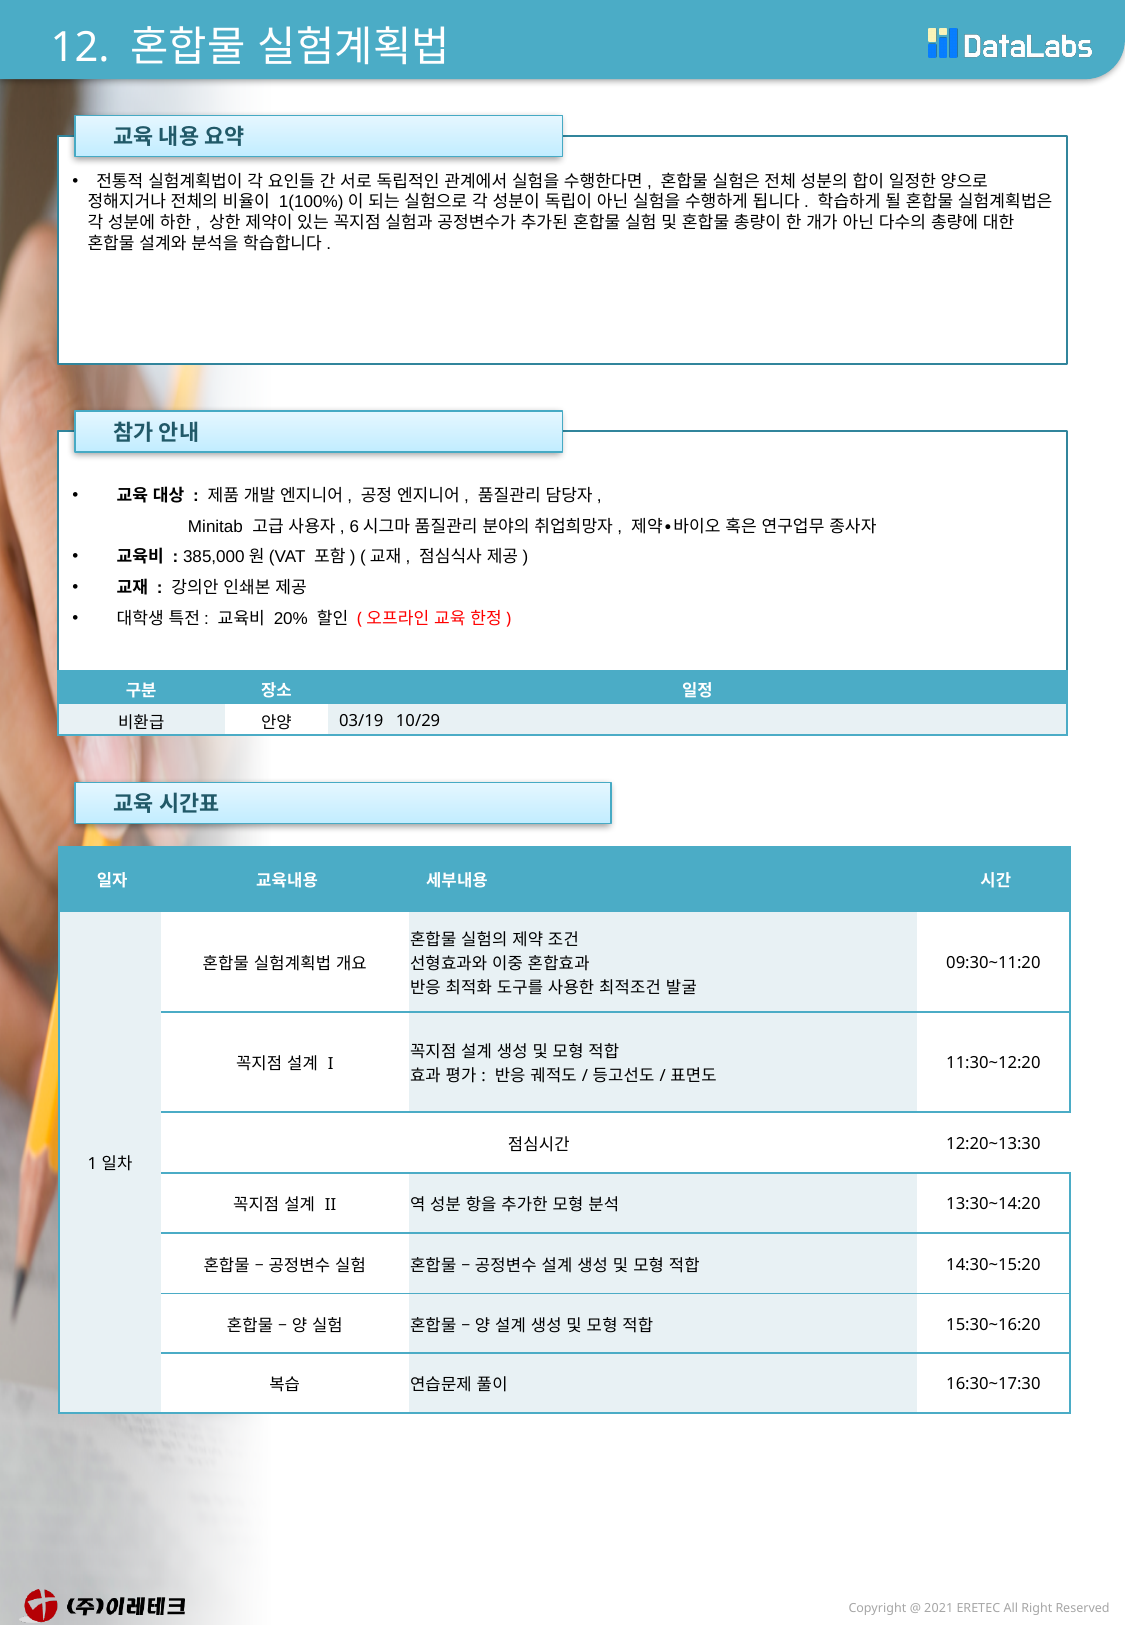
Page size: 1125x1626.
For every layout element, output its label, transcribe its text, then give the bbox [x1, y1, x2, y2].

picture [0, 23, 1125, 1625]
table_cell 11:30~12:20 [917, 1013, 1069, 1111]
text_box 교육 내용 요약 [74, 115, 563, 157]
table_header 일정 [328, 672, 1066, 702]
table_cell 꼭지점 설계 I [161, 1013, 409, 1111]
table_cell 혼합물 실험계획법 개요 [161, 912, 409, 1011]
table_cell 혼합물 – 양 설계 생성 및 모형 적합 [409, 1294, 917, 1352]
table_cell 혼합물 – 양 실험 [161, 1294, 409, 1352]
table_header 세부내용 [409, 848, 917, 911]
table_cell 꼭지점 설계 생성 및 모형 적합 효과 평가: 반응 궤적도/등고선도/표면도 [409, 1013, 917, 1111]
table_cell 혼합물 실험의 제약 조건 선형효과와 이중 혼합효과 반응 최적화 도구를 사용한 최적조건 발굴 [409, 912, 917, 1011]
table_cell 13:30~14:20 [917, 1174, 1069, 1232]
table_cell 1일차 [60, 912, 161, 1412]
text_box [55, 429, 1070, 700]
table_cell 03/19 10/29 [328, 704, 1066, 734]
table_cell 14:30~15:20 [917, 1234, 1069, 1293]
text_box [55, 134, 1070, 366]
table_header 시간 [917, 848, 1069, 911]
table_cell 혼합물 – 공정변수 실험 [161, 1234, 409, 1293]
table_cell 점심시간 [161, 1113, 917, 1172]
table_header 장소 [225, 672, 328, 702]
table_cell 역 성분 항을 추가한 모형 분석 [409, 1174, 917, 1232]
table_cell 꼭지점 설계 II [161, 1174, 409, 1232]
table_cell 연습문제 풀이 [409, 1354, 917, 1412]
table_header 구분 [59, 672, 225, 702]
title 12. 혼합물 실험계획법 [35, 10, 1094, 81]
table_cell 비환급 [59, 704, 225, 734]
table_header 일자 [60, 848, 161, 911]
table_cell 안양 [225, 704, 328, 734]
text_box 전통적 실험계획법이 각 요인들 간 서로 독립적인 관계에서 실험을 수행한다면, 혼합물 실험은 전체 성분의 합이 일정한 양으로 정해지거나 전체의 비율이 1(100%)이 되는 실험으로 각 성분이 독립이 아닌 실험을 수행하게 됩니다. 학습하게 될 혼합물 실험계획법은 각 성분에 하한, 상한 제약이 있는 꼭지점 실험과 공정변수가 추가된 혼합물 실험 및 혼합물 총량이 한 개가 아닌 다수의 총량에 대한 혼합물 설계와 분석을 학습합니다. [57, 162, 1068, 260]
table_header 교육내용 [161, 848, 409, 911]
table_cell 16:30~17:30 [917, 1354, 1069, 1412]
text_box 교육 시간표 [74, 782, 612, 824]
table_cell 09:30~11:20 [917, 912, 1069, 1011]
table_cell 복습 [161, 1354, 409, 1412]
table_cell 15:30~16:20 [917, 1294, 1069, 1352]
text_box 교육 대상 : 제품 개발 엔지니어, 공정 엔지니어, 품질관리 담당자, Minitab 고급 사용자, 6시그마 품질관리 분야의 취업희망자, 제약∙바이오 혹은 연구업무 종사자 교육비 : 385,000원(VAT 포함) (교재, 점심식사 제공) 교재 : 강의안 인쇄본 제공 대학생 특전: 교육비 20% 할인 (오프라인 교육 한정) [57, 466, 1068, 636]
text_box 참가 안내 [74, 410, 563, 453]
table_cell 12:20~13:30 [917, 1113, 1070, 1172]
table_cell 혼합물 – 공정변수 설계 생성 및 모형 적합 [409, 1234, 917, 1293]
